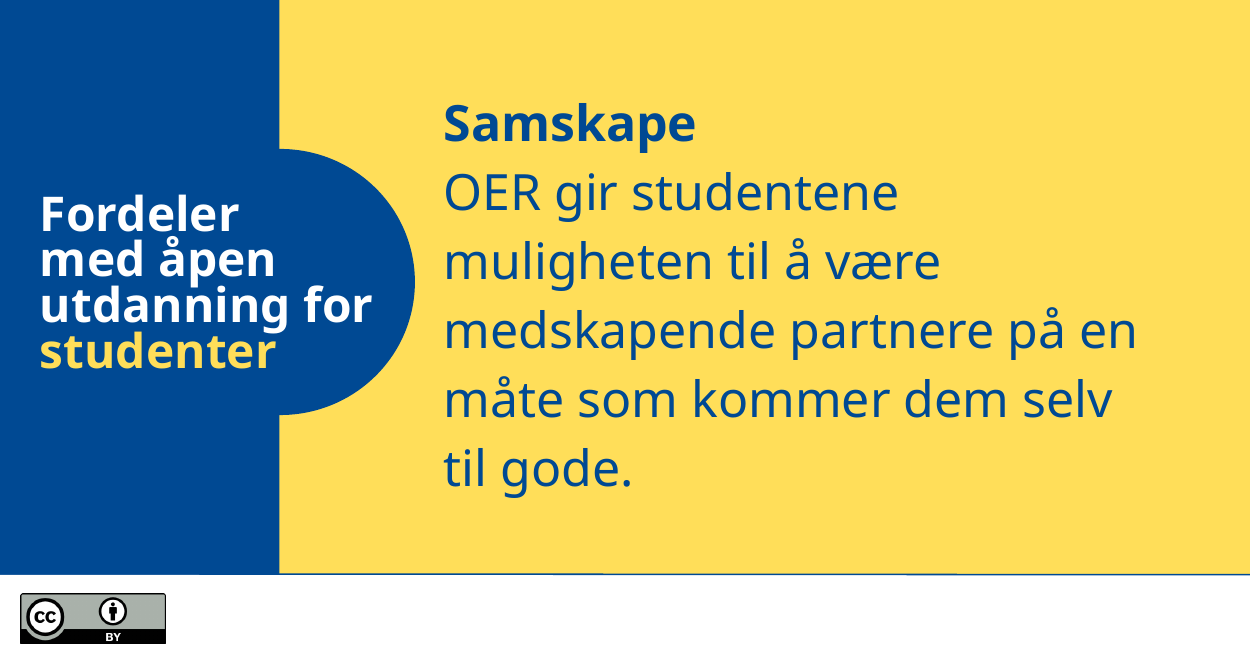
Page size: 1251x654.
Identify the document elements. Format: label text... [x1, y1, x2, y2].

text_box Samskape OER gir studentene muligheten til å være medskapende partnere på en måte som kommer dem selv til gode. [428, 67, 1185, 512]
text_box [206, 393, 355, 416]
text_box [195, 148, 366, 179]
text_box [0, 0, 280, 573]
picture [20, 592, 166, 645]
text_box Fordeler med åpen utdanning for studenter [24, 179, 420, 393]
text_box [0, 582, 1250, 654]
